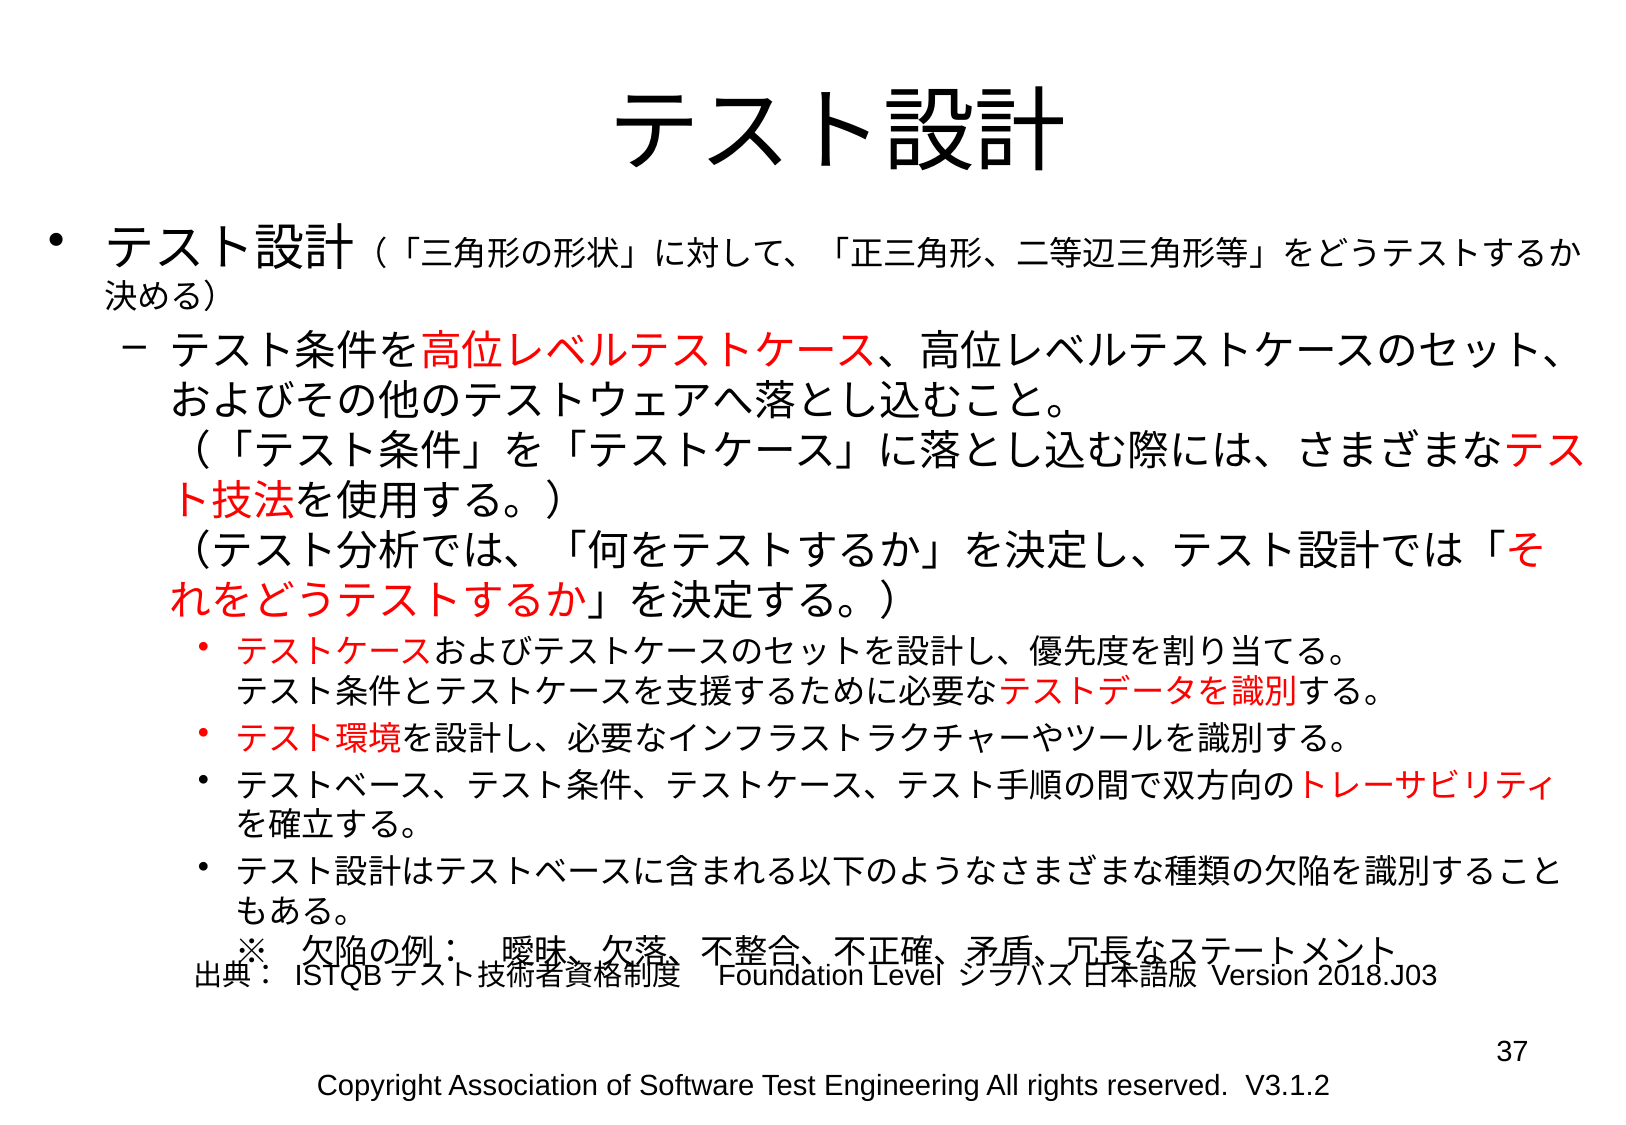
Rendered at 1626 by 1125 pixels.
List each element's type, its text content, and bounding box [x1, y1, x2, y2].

title テスト設計 [137, 87, 1538, 167]
slide_number 37 [1164, 1024, 1544, 1103]
list テスト設計（「三角形の形状」に対して、「正三角形、二等辺三角形等」をどうテストするか決める） テスト条件を高位レベルテストケース、高位レベルテストケースのセット、およびその他のテストウェアへ落とし込むこと。 （「テスト条件」を「テストケース」に落とし込む際には、さまざまなテスト技法を使用する。） （テスト分析では、「何をテストするか」を決定し、テスト設計では「それをどうテストするか」を決定する。） テストケースおよびテストケースのセットを設計し、優先度を割り当てる。 テスト条件とテストケースを支援するために必要なテストデータを識別する。 テスト環境を設計し、必要なインフラストラクチャーやツールを識別する。 テストベース、テスト条件、テストケース、テスト手順の間で双方向のトレーサビリティを確立する。 テスト設計はテストベースに含まれる以下のようなさまざまな種類の欠陥を識別することもある。 ※ 欠陥の例： 曖昧、欠落、不整合、不正確、矛盾、冗長なステートメント [32, 207, 1605, 1036]
text_box 出典： ISTQBテスト技術者資格制度 Foundation Level シラバス 日本語版 Version 2018.J03 [51, 949, 1580, 999]
footer Copyright Association of Software Test Engineering All rights reserved. V3.1.2 [233, 1058, 1164, 1103]
